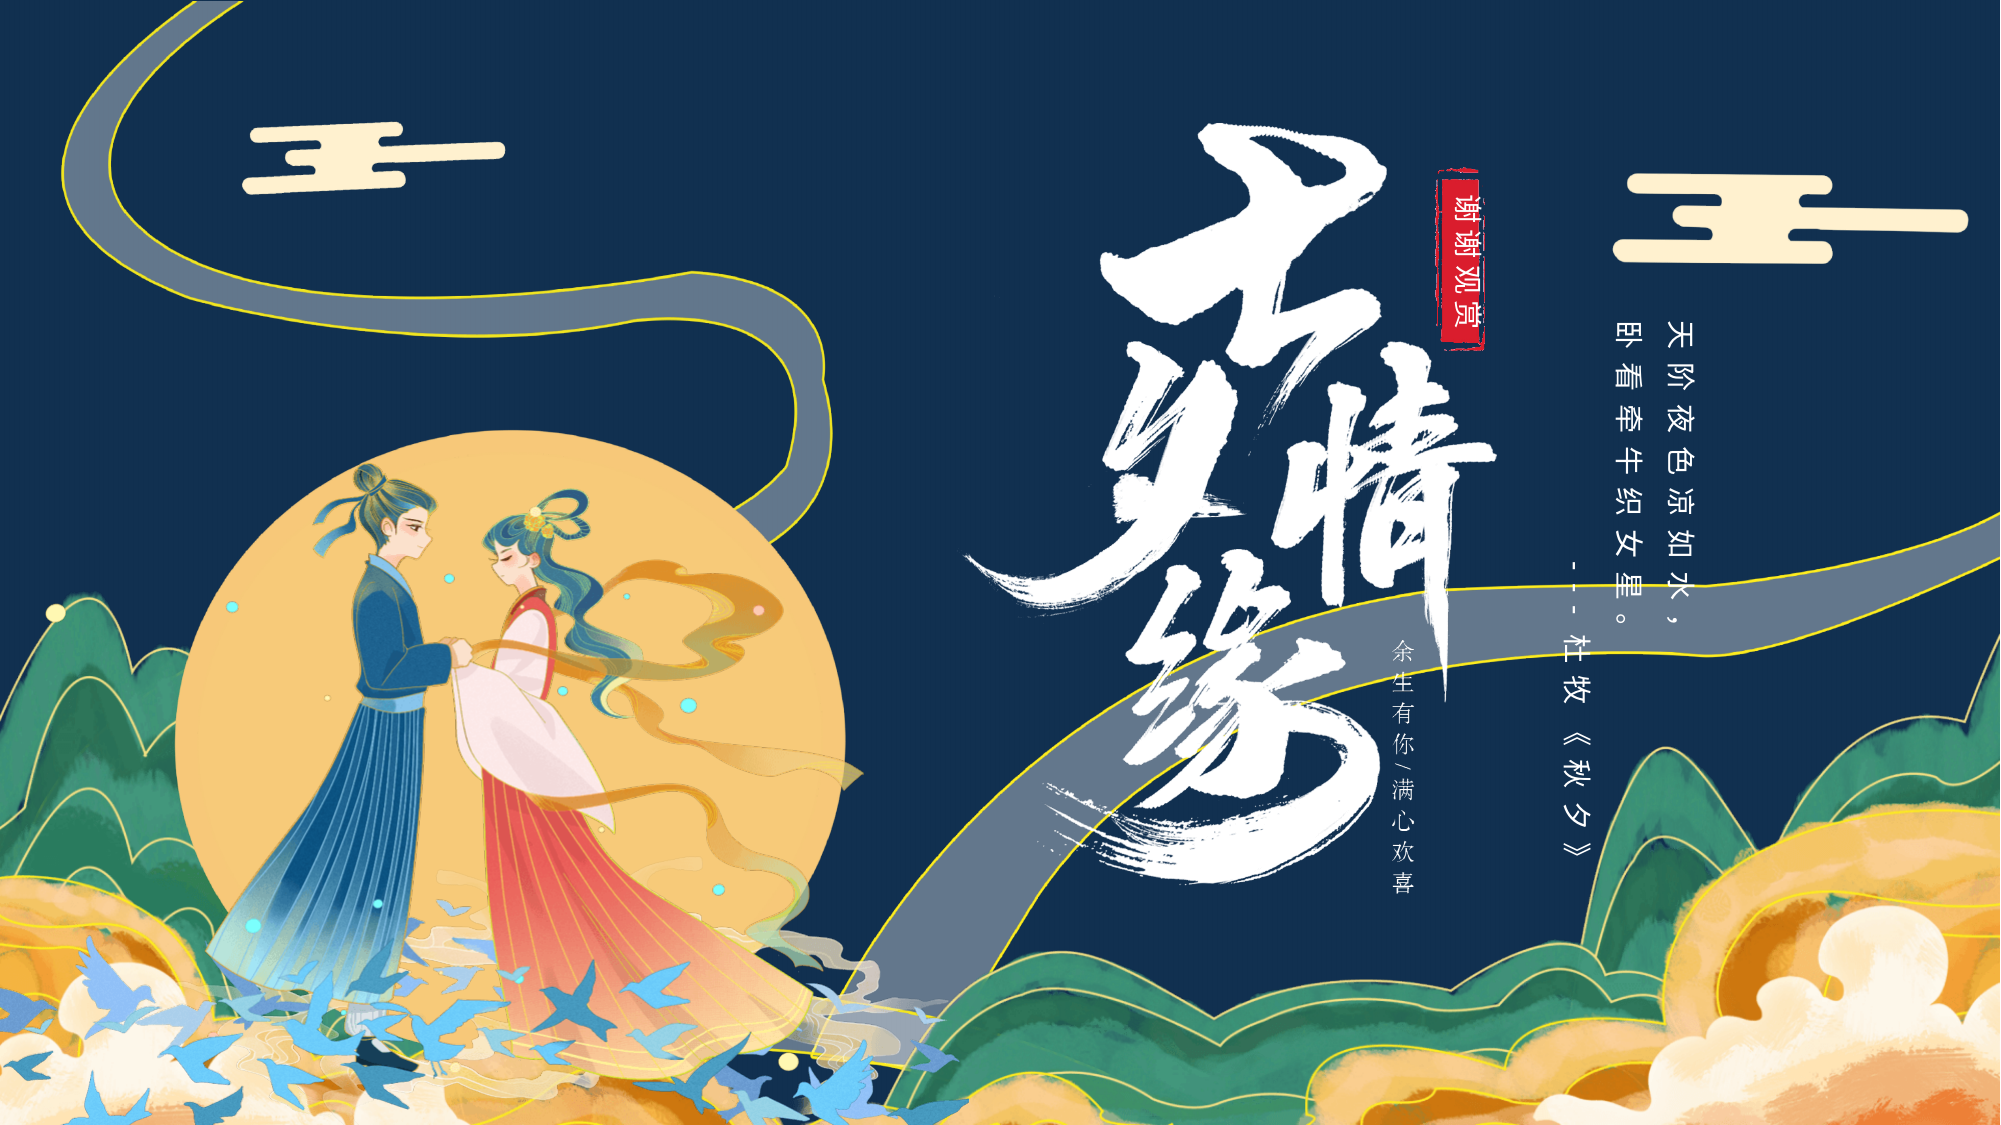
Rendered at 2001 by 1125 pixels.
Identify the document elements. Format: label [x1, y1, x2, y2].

text_box [0, 0, 2000, 543]
picture [1584, 154, 1988, 310]
text_box [1392, 167, 1494, 356]
picture [213, 99, 535, 213]
picture [0, 99, 2000, 1125]
